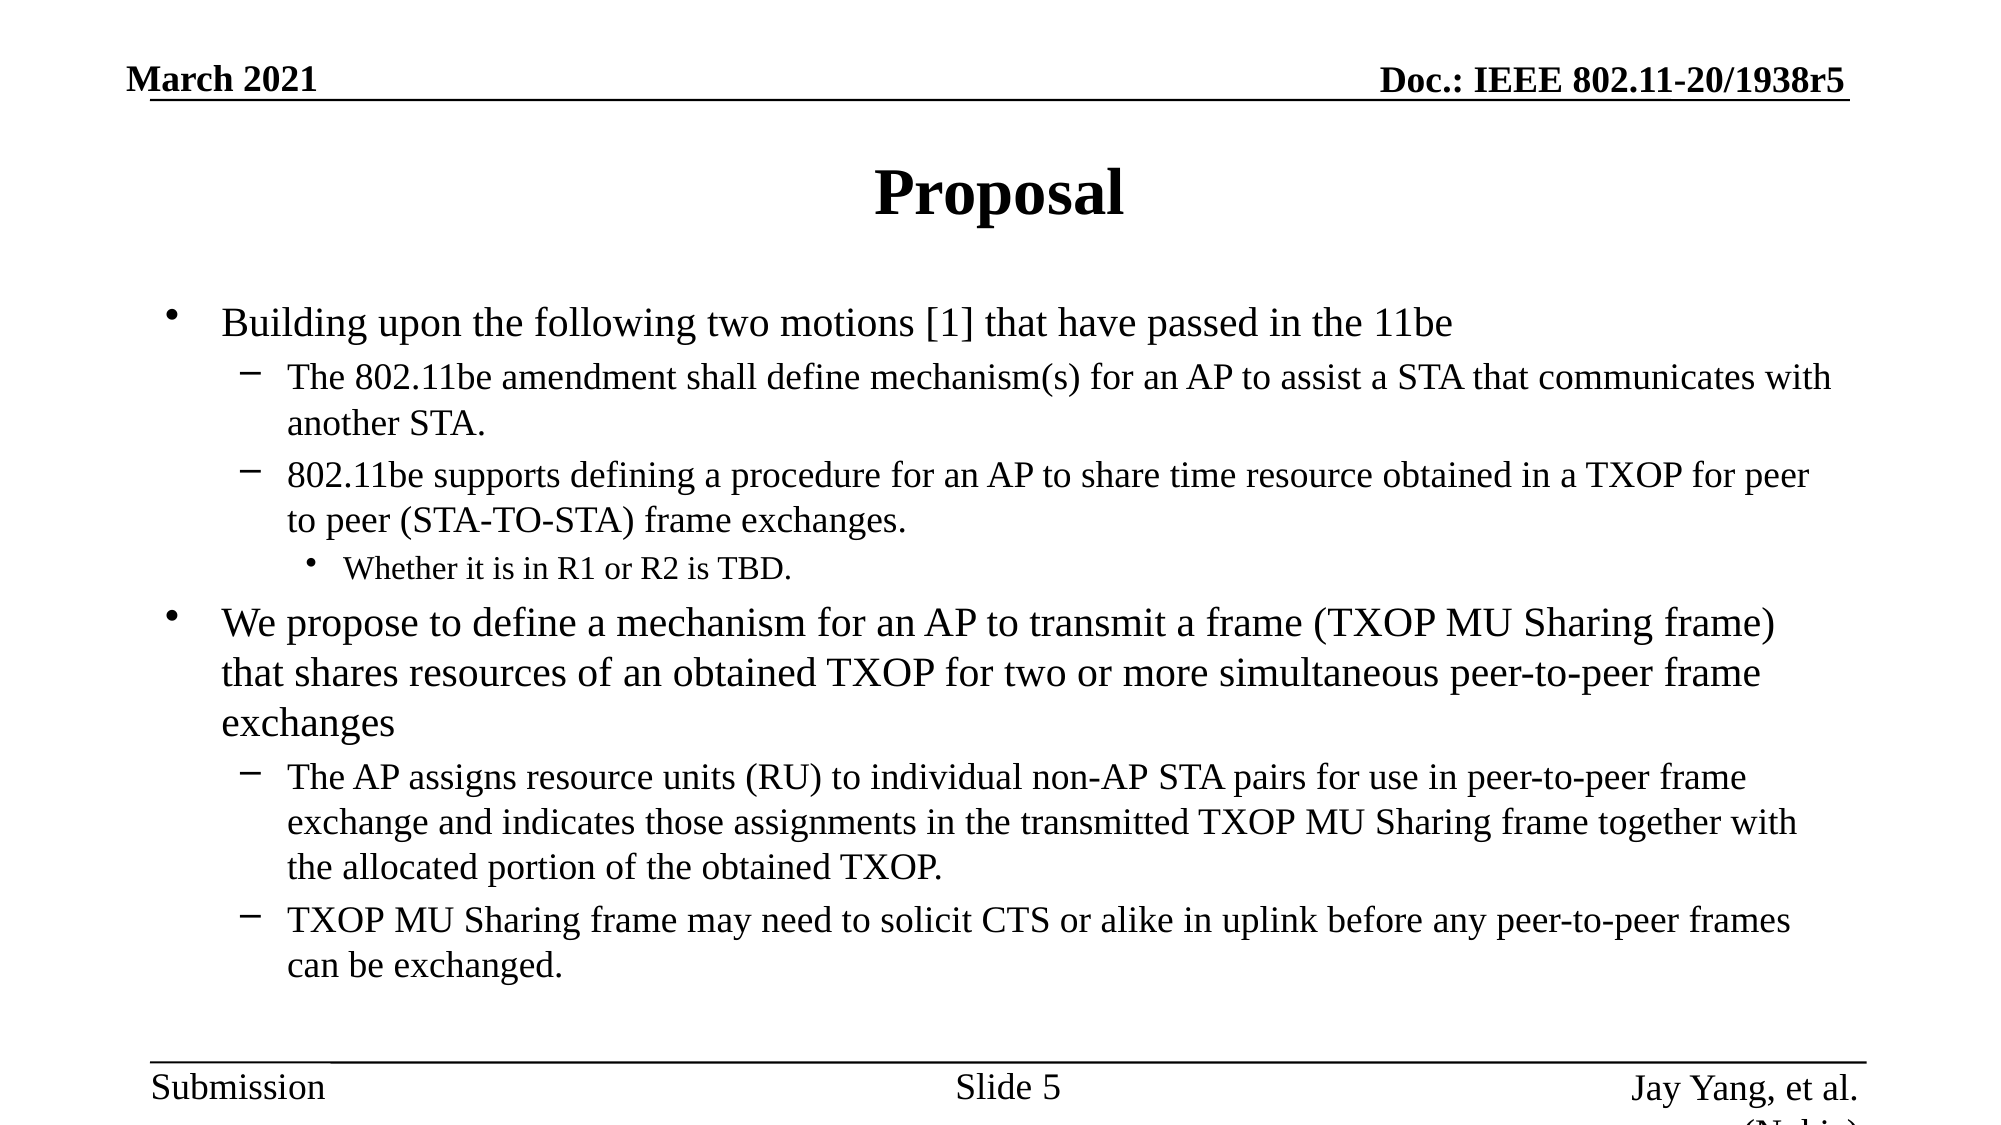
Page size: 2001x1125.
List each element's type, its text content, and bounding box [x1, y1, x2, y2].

slide_number Slide 5 [942, 1061, 1075, 1108]
title Proposal [149, 112, 1851, 263]
footer Jay Yang, et al. (Nokia) [1585, 1062, 1860, 1109]
list Building upon the following two motions [1] that have passed in the 11be The 802.11be amendment shall define mechanism(s) for an AP to assist a STA that communicates with another STA. 802.11be supports defining a procedure for an AP to share time resource obtained in a TXOP for peer to peer (STA-TO-STA) frame exchanges. Whether it is in R1 or R2 is TBD. We propose to define a mechanism for an AP to transmit a frame (TXOP MU Sharing frame) that shares resources of an obtained TXOP for two or more simultaneous peer-to-peer frame exchanges The AP assigns resource units (RU) to individual non-AP STA pairs for use in peer-to-peer frame exchange and indicates those assignments in the transmitted TXOP MU Sharing frame together with the allocated portion of the obtained TXOP. TXOP MU Sharing frame may need to solicit CTS or alike in uplink before any peer-to-peer frames can be exchanged. [149, 287, 1851, 1038]
